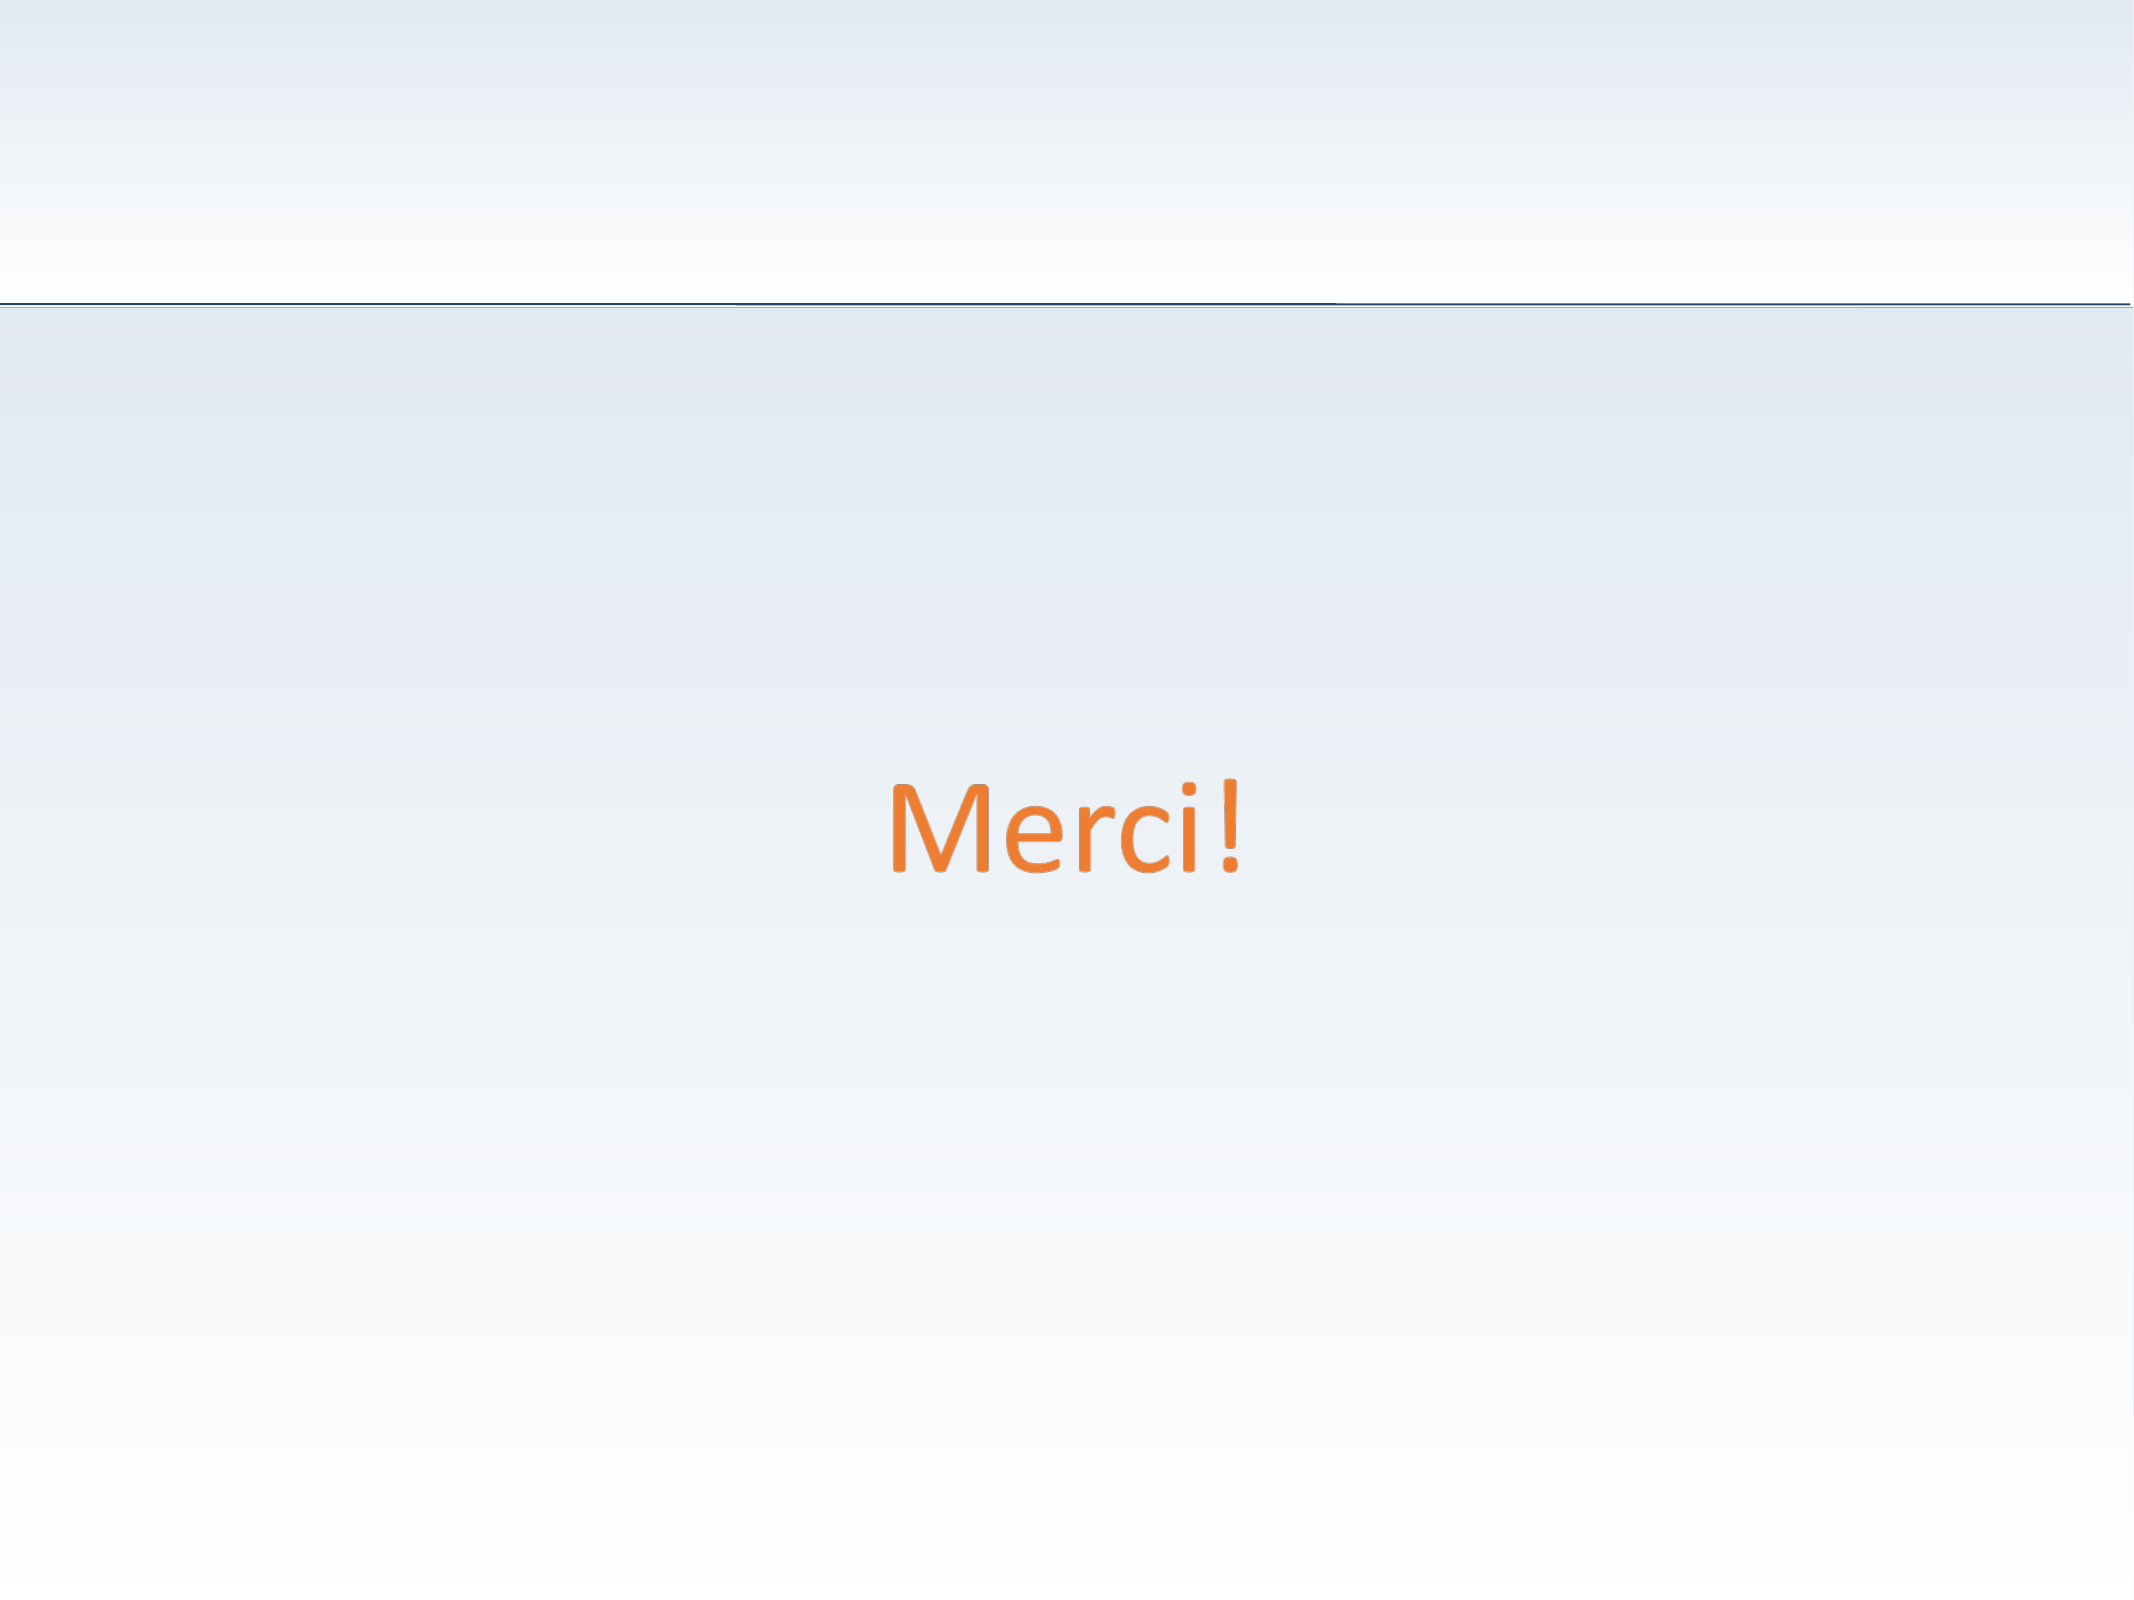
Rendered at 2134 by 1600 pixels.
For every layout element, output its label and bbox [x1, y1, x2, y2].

text_box [0, 308, 2134, 1600]
text_box [0, 0, 2134, 307]
picture [351, 499, 1782, 1214]
